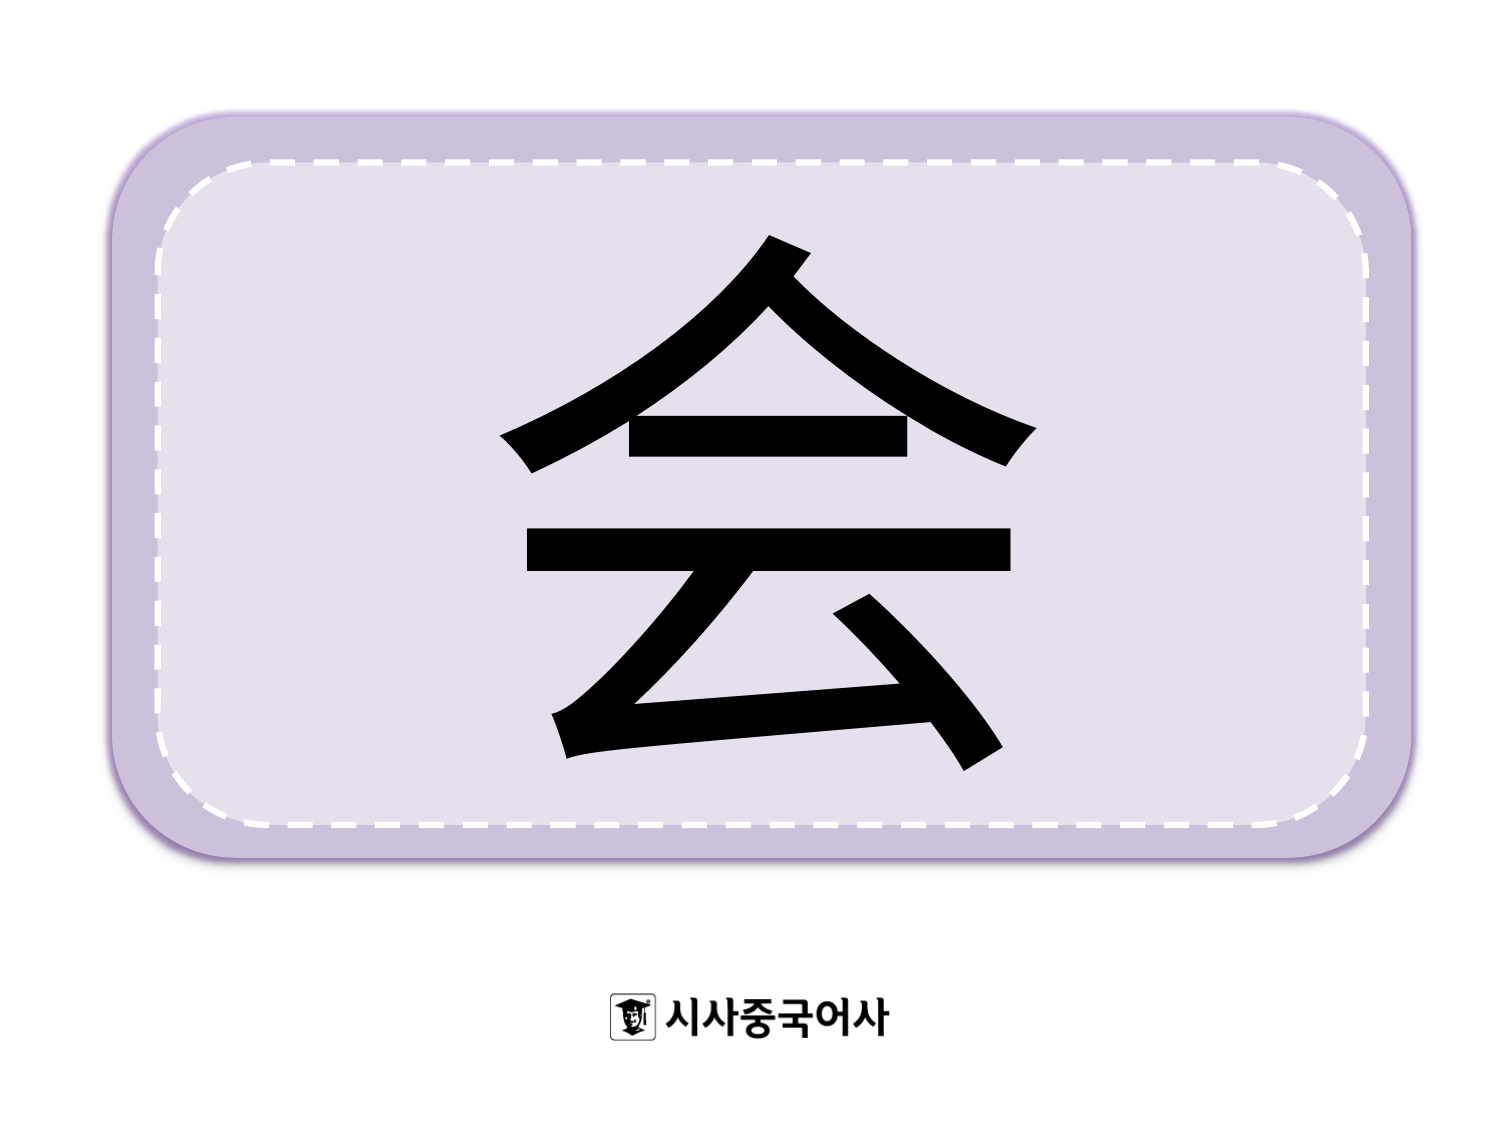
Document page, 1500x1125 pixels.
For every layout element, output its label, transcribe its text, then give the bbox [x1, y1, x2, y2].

text_box 会 [162, 160, 1371, 824]
picture [602, 987, 898, 1047]
